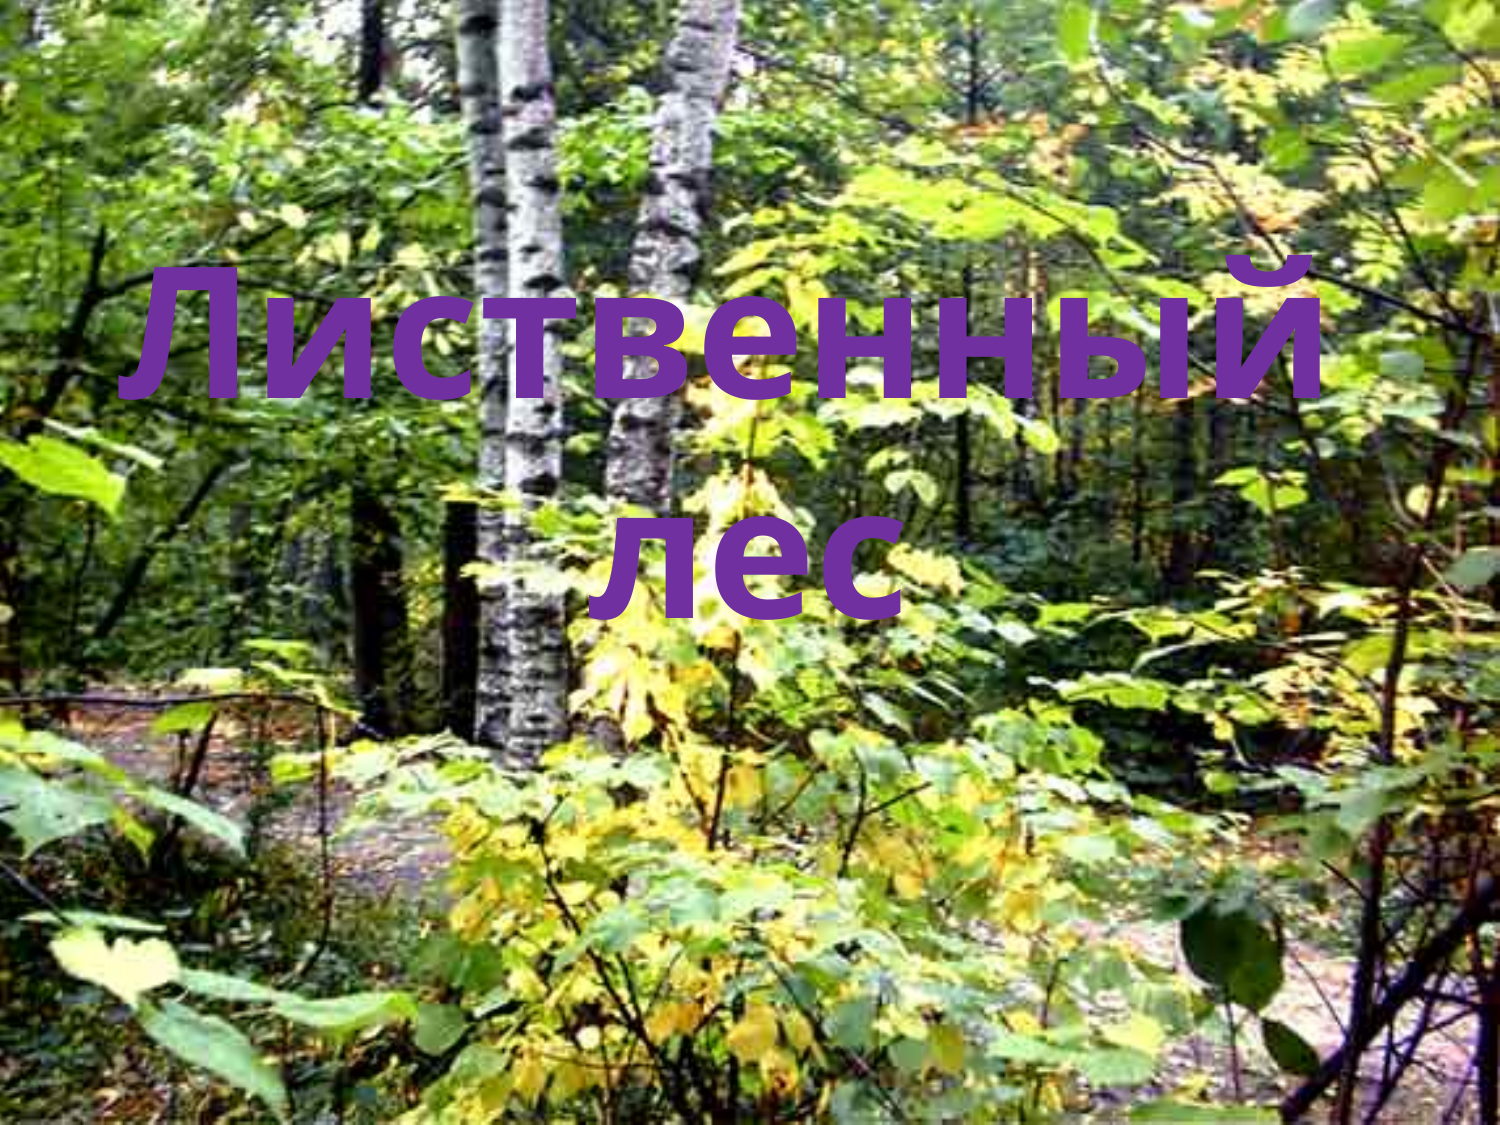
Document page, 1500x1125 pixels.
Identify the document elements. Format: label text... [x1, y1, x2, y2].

picture [0, 663, 1500, 1125]
text_box Лиственный лес [0, 208, 1500, 663]
picture [0, 0, 1500, 208]
